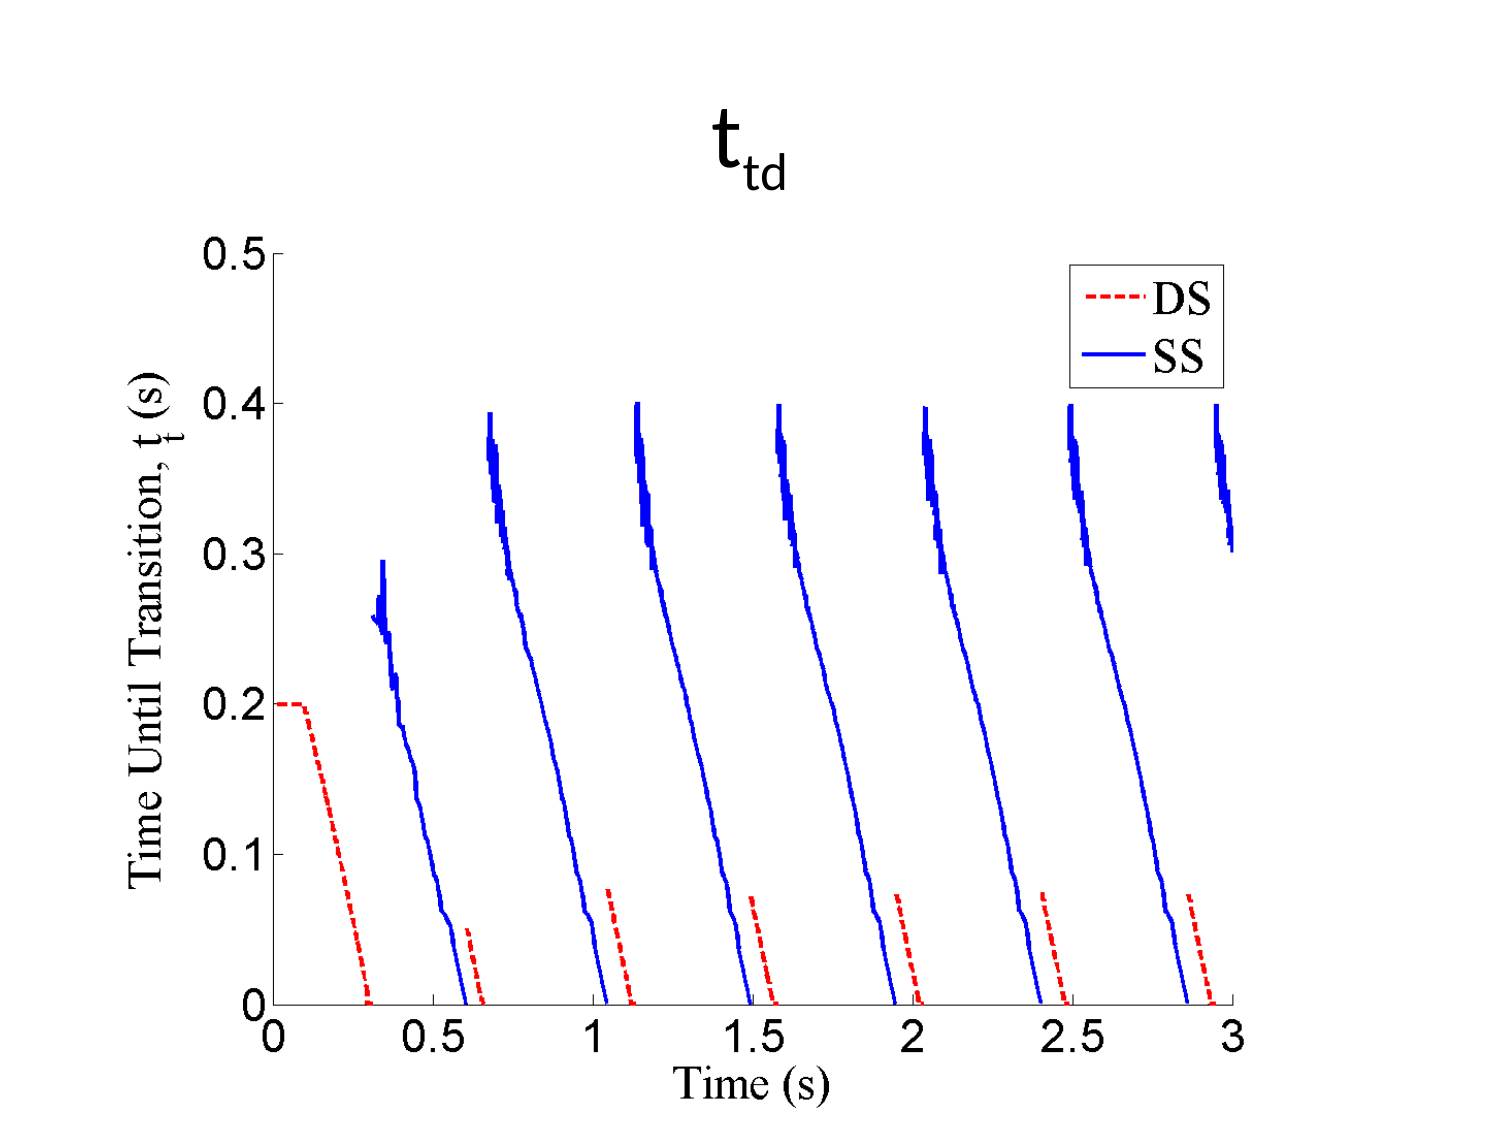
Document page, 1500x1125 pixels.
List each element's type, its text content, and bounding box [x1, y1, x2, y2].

title ttd [75, 45, 1425, 233]
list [112, 224, 1351, 1113]
